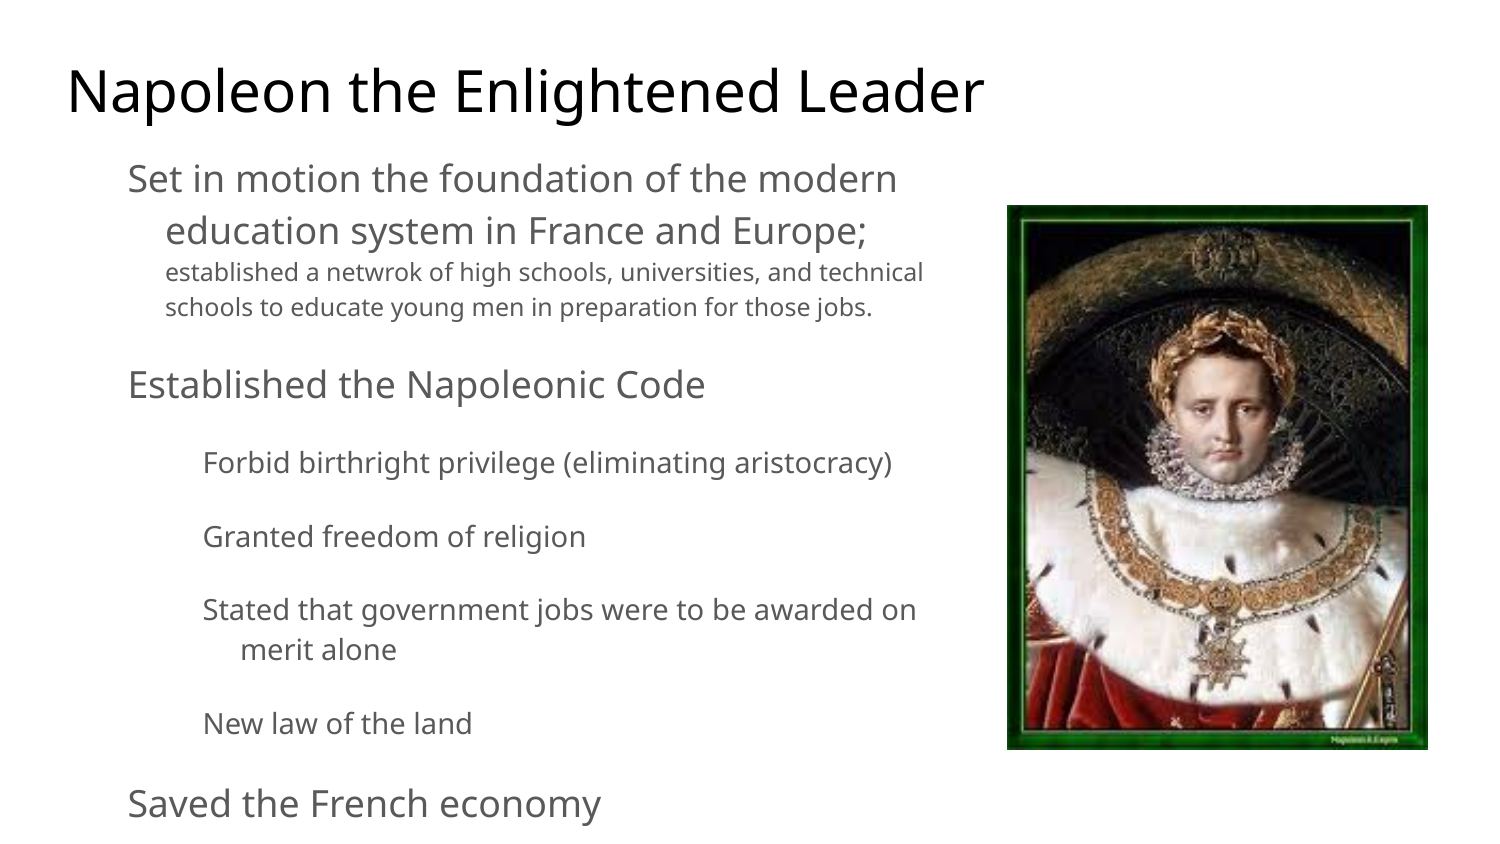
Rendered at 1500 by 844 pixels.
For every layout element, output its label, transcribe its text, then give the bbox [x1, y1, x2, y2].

title Napoleon the Enlightened Leader [51, 39, 1449, 134]
list Set in motion the foundation of the modern education system in France and Europe; established a netwrok of high schools, universities, and technical schools to educate young men in preparation for those jobs. Established the Napoleonic Code Forbid birthright privilege (eliminating aristocracy) Granted freedom of religion Stated that government jobs were to be awarded on merit alone New law of the land Saved the French economy [75, 133, 1008, 828]
picture [1007, 205, 1428, 750]
